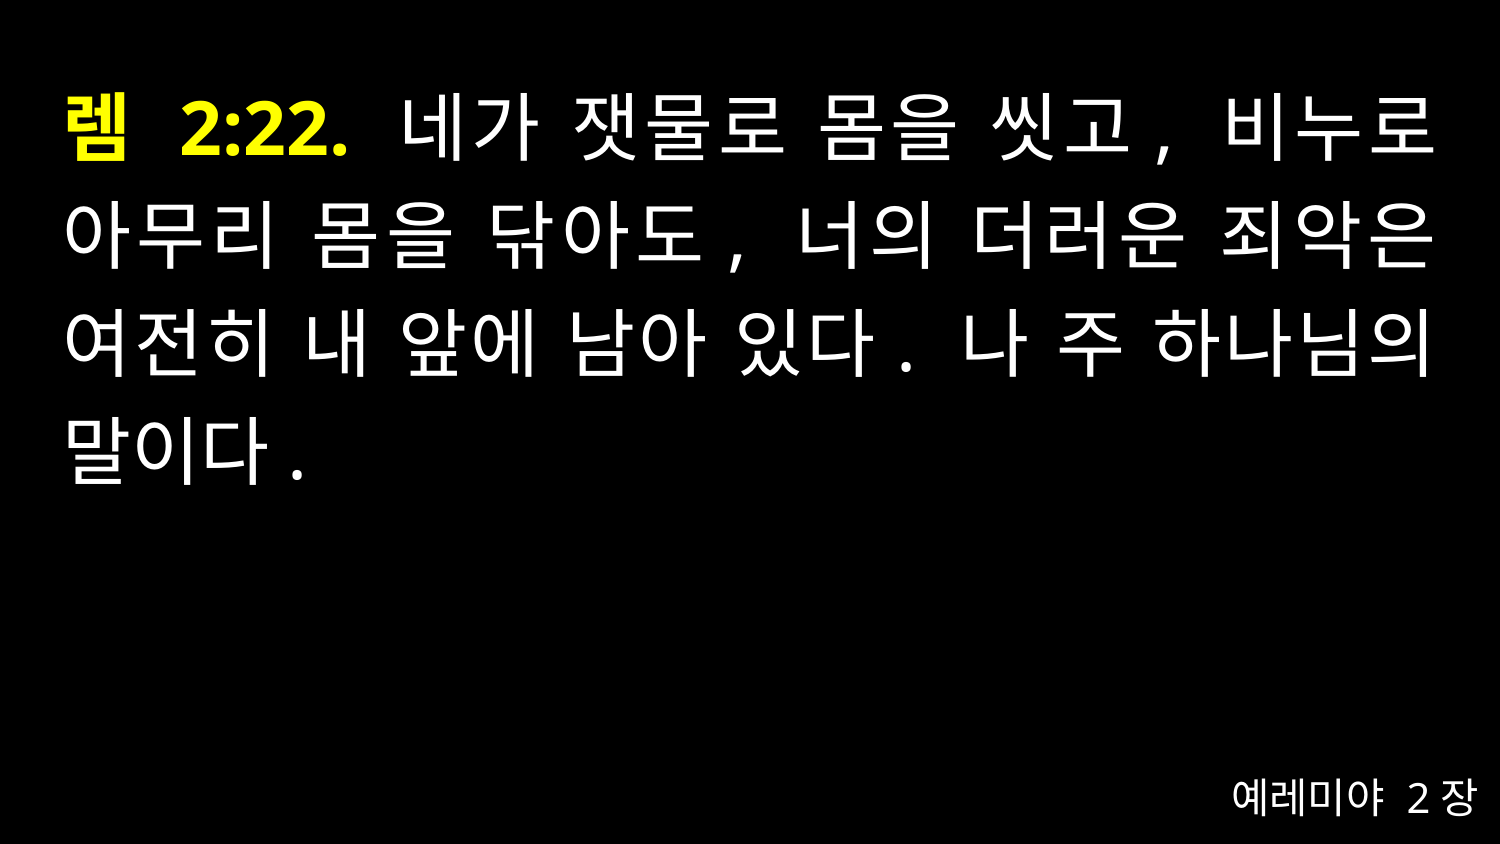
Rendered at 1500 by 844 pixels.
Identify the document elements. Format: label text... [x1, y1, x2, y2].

title 렘 2:22. 네가 잿물로 몸을 씻고, 비누로 아무리 몸을 닦아도, 너의 더러운 죄악은 여전히 내 앞에 남아 있다. 나 주 하나님의 말이다. [0, 0, 1500, 844]
subtitle 예레미야 2장 [916, 770, 1500, 844]
